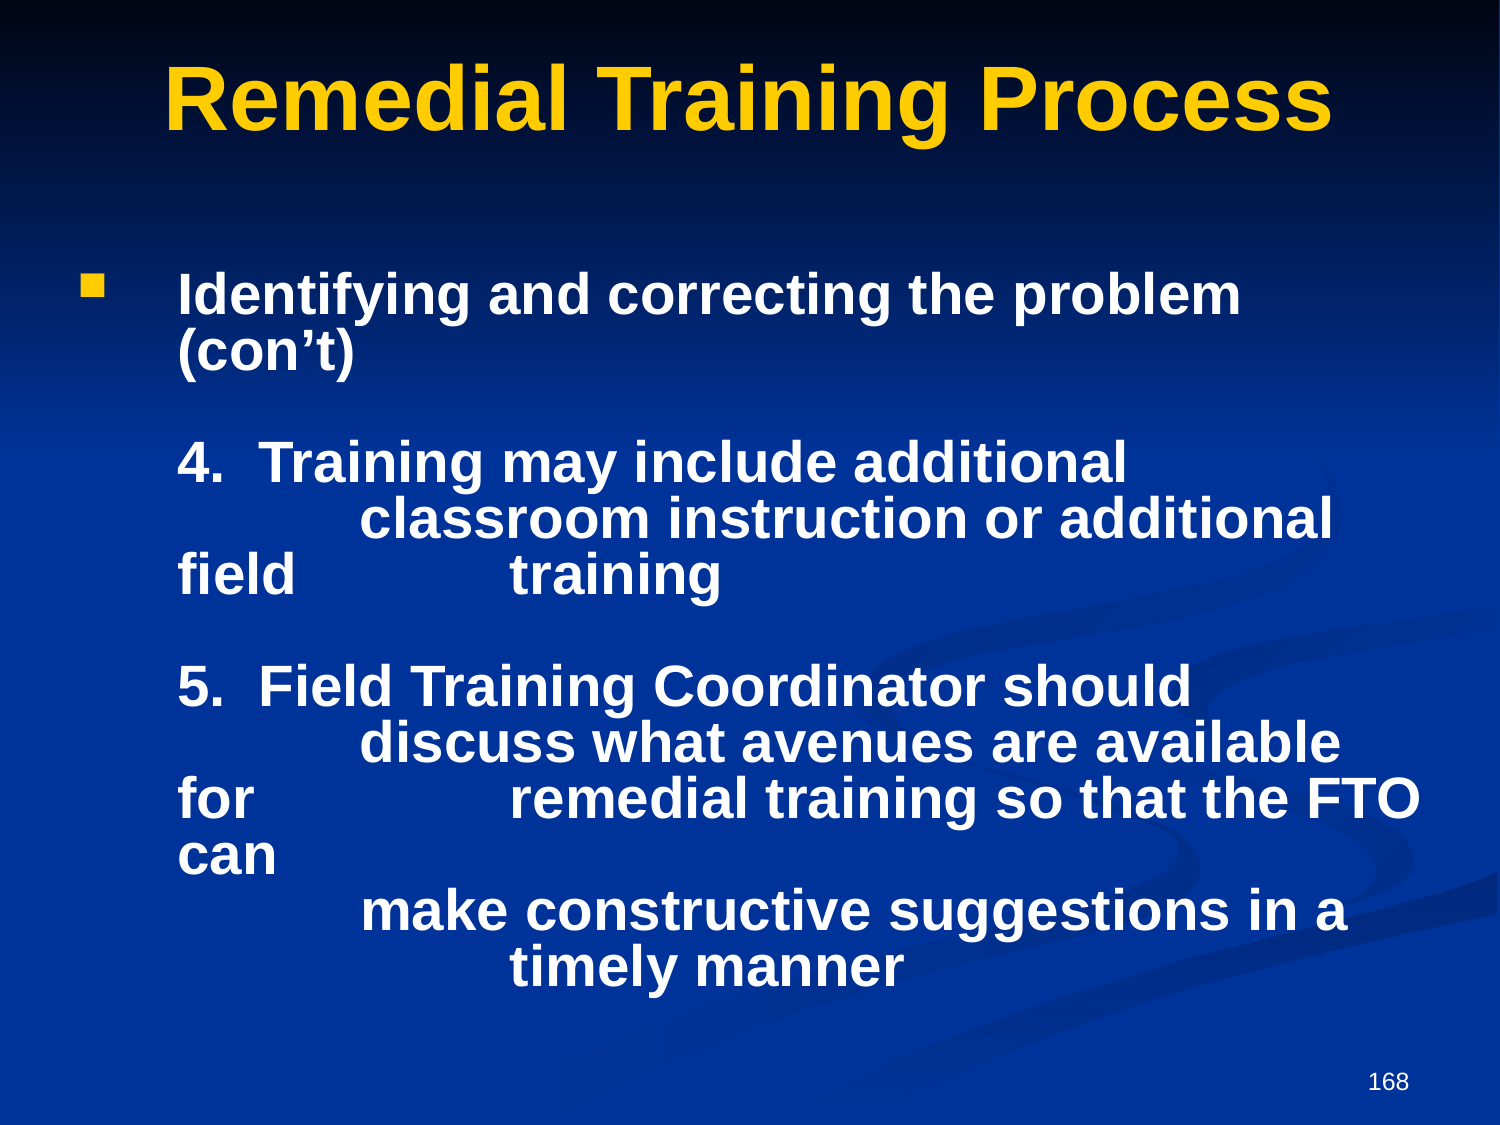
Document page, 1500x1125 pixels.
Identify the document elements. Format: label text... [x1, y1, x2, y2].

list Identifying and correcting the problem (con’t) 4. Training may include additional classroom instruction or additional field training 5. Field Training Coordinator should discuss what avenues are available for remedial training so that the FTO can make constructive suggestions in a timely manner [62, 262, 1451, 1038]
slide_number 168 [1074, 1038, 1426, 1104]
title Remedial Training Process [74, 0, 1426, 188]
